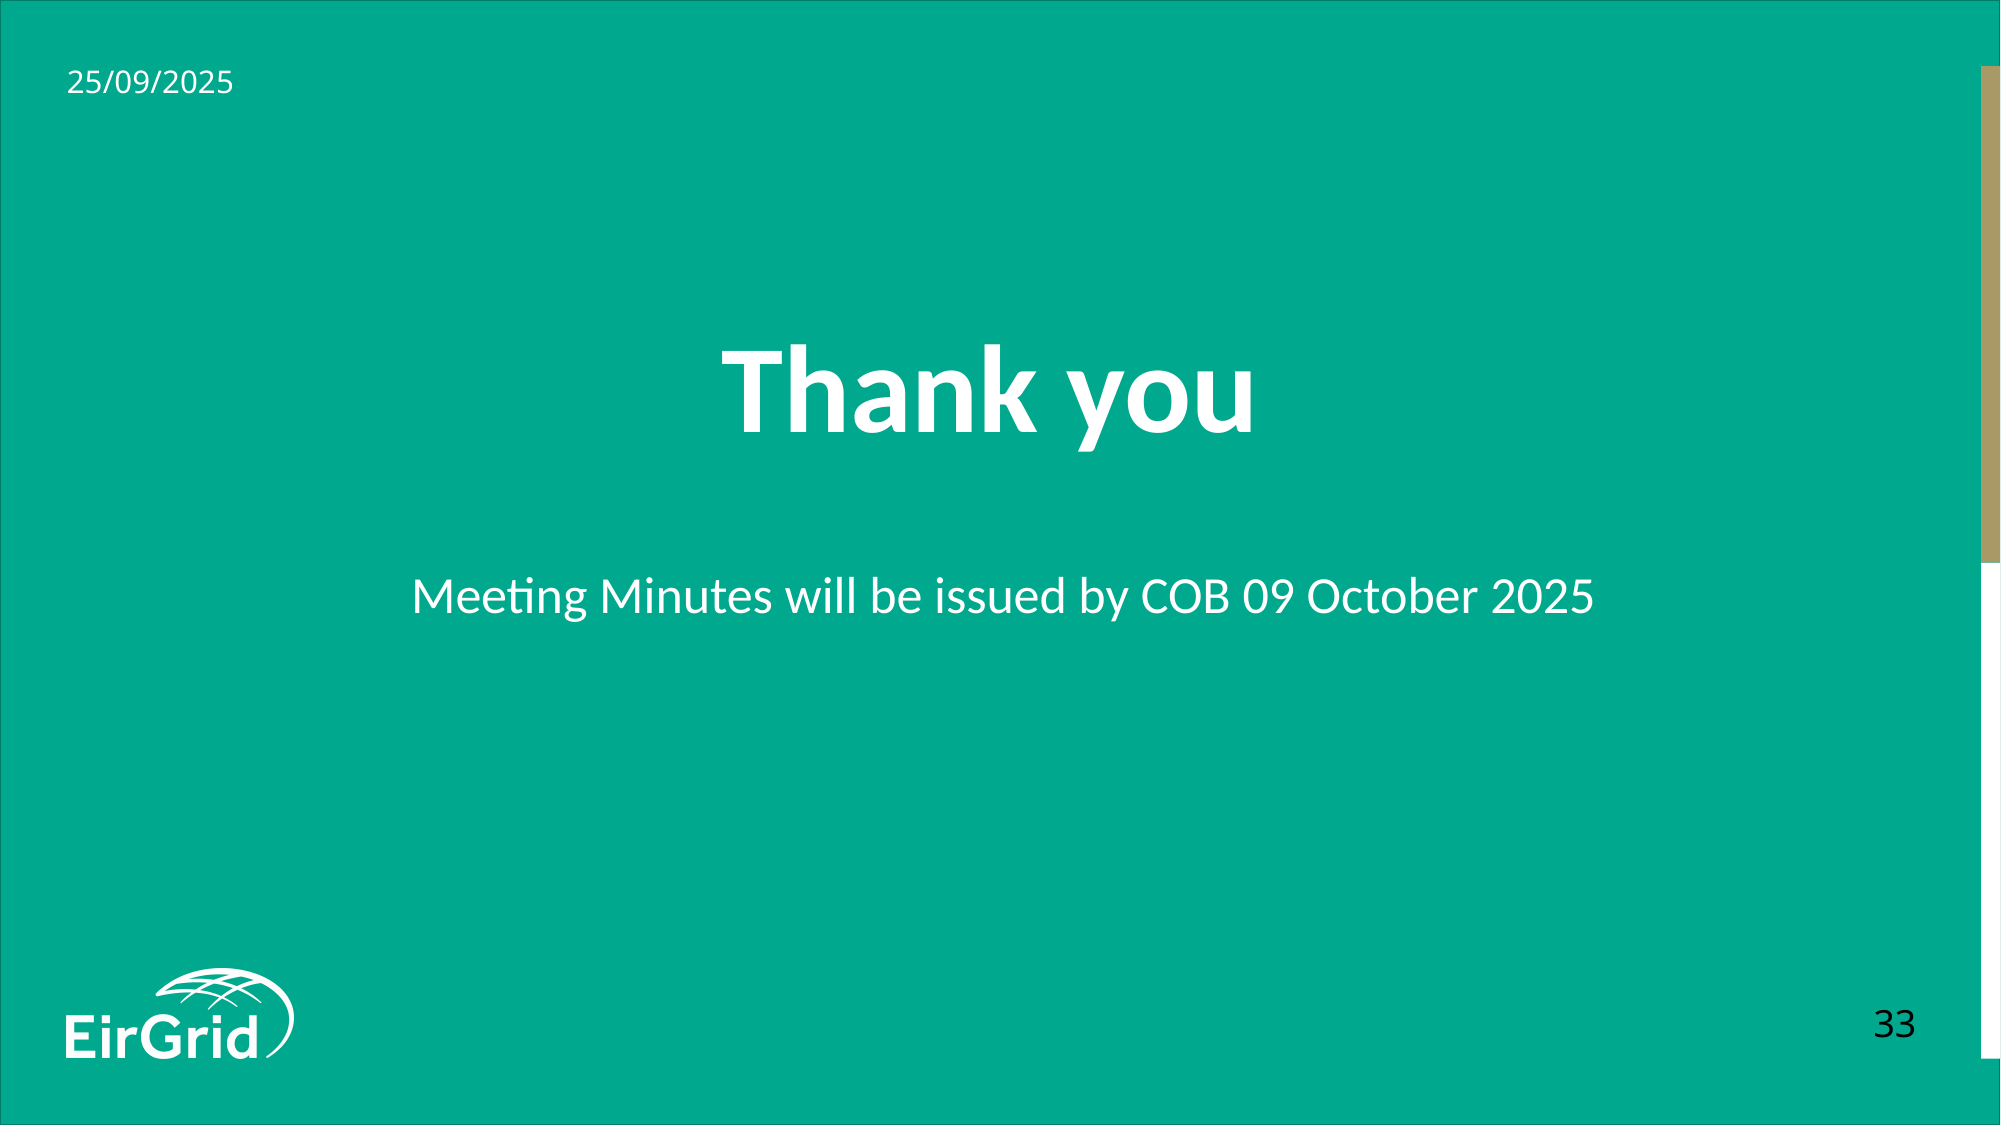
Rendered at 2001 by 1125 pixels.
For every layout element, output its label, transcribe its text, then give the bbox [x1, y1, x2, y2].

subtitle Meeting Minutes will be issued by COB 09 October 2025 [99, 568, 1909, 816]
title Thank you [99, 324, 1909, 460]
text_box 33 [1858, 992, 1933, 1059]
text_box 25/09/2025 [66, 66, 429, 124]
picture [66, 968, 294, 1059]
